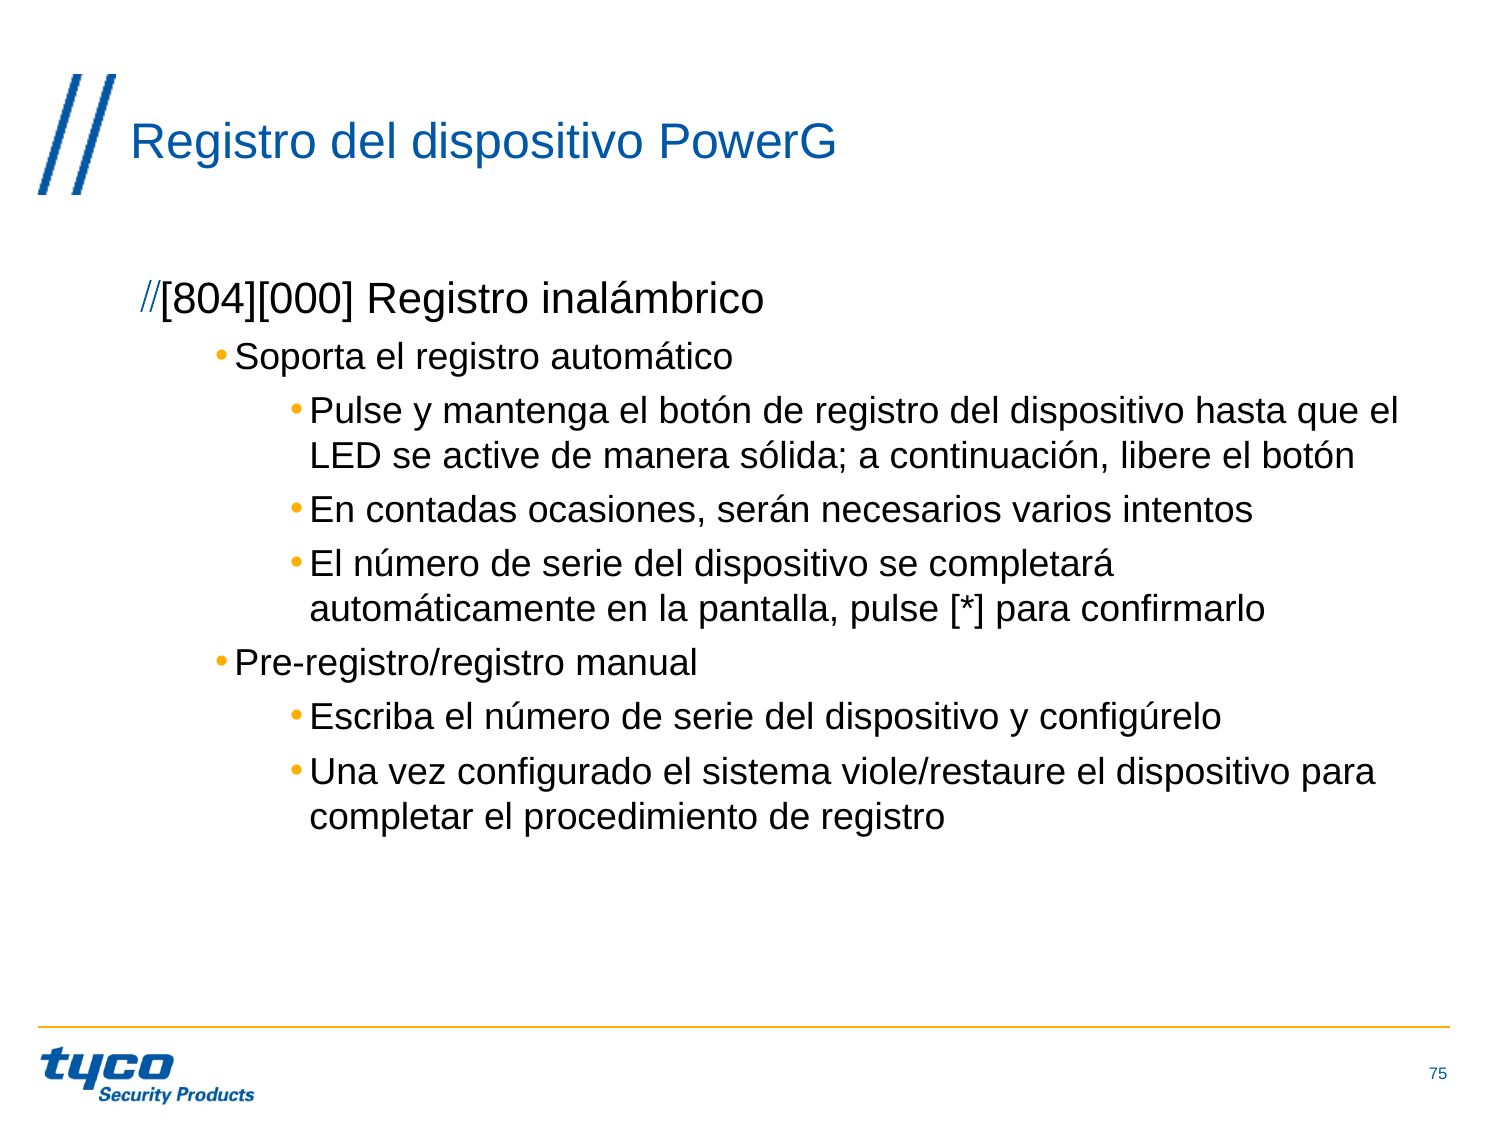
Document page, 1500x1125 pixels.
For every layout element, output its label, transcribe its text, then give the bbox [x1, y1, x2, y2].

picture [37, 74, 115, 195]
title Registro del dispositivo PowerG [115, 44, 1426, 233]
list [804][000] Registro inalámbrico Soporta el registro automático Pulse y mantenga el botón de registro del dispositivo hasta que el LED se active de manera sólida; a continuación, libere el botón En contadas ocasiones, serán necesarios varios intentos El número de serie del dispositivo se completará automáticamente en la pantalla, pulse [*] para confirmarlo Pre-registro/registro manual Escriba el número de serie del dispositivo y configúrelo Una vez configurado el sistema viole/restaure el dispositivo para completar el procedimiento de registro [124, 262, 1426, 976]
picture [34, 1040, 260, 1107]
slide_number 75 [1387, 1042, 1463, 1103]
text_box [97, 1061, 228, 1091]
picture [140, 280, 171, 312]
